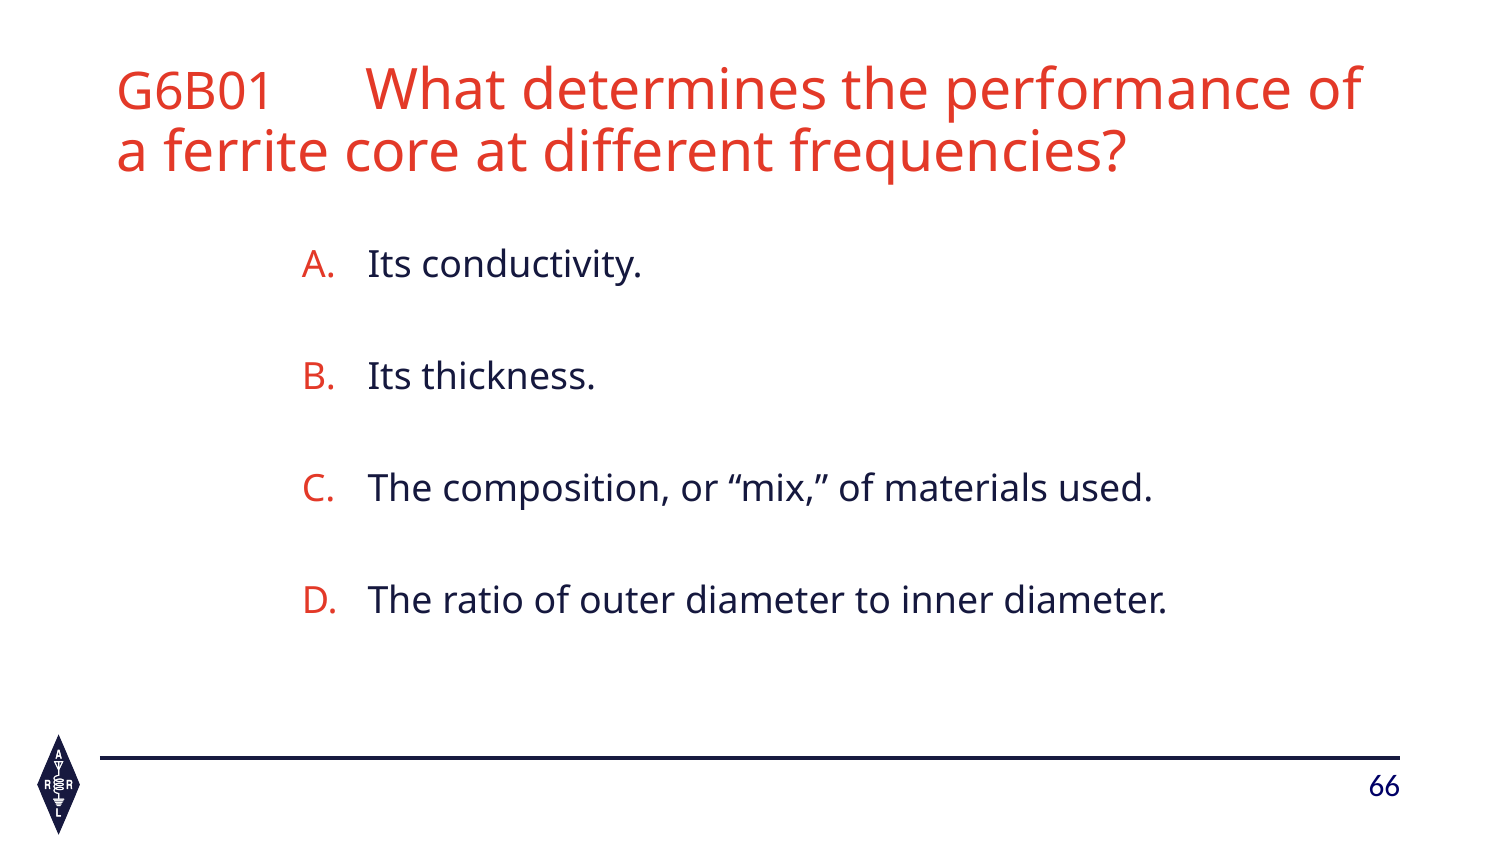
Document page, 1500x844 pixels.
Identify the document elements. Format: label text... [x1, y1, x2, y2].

slide_number 66 [1302, 761, 1400, 807]
title G6B01 What determines the performance of a ferrite core at different frequencies? [116, 54, 1384, 223]
picture [37, 734, 80, 835]
list Its conductivity. Its thickness. The composition, or “mix,” of materials used. The ratio of outer diameter to inner diameter. [301, 238, 1230, 747]
